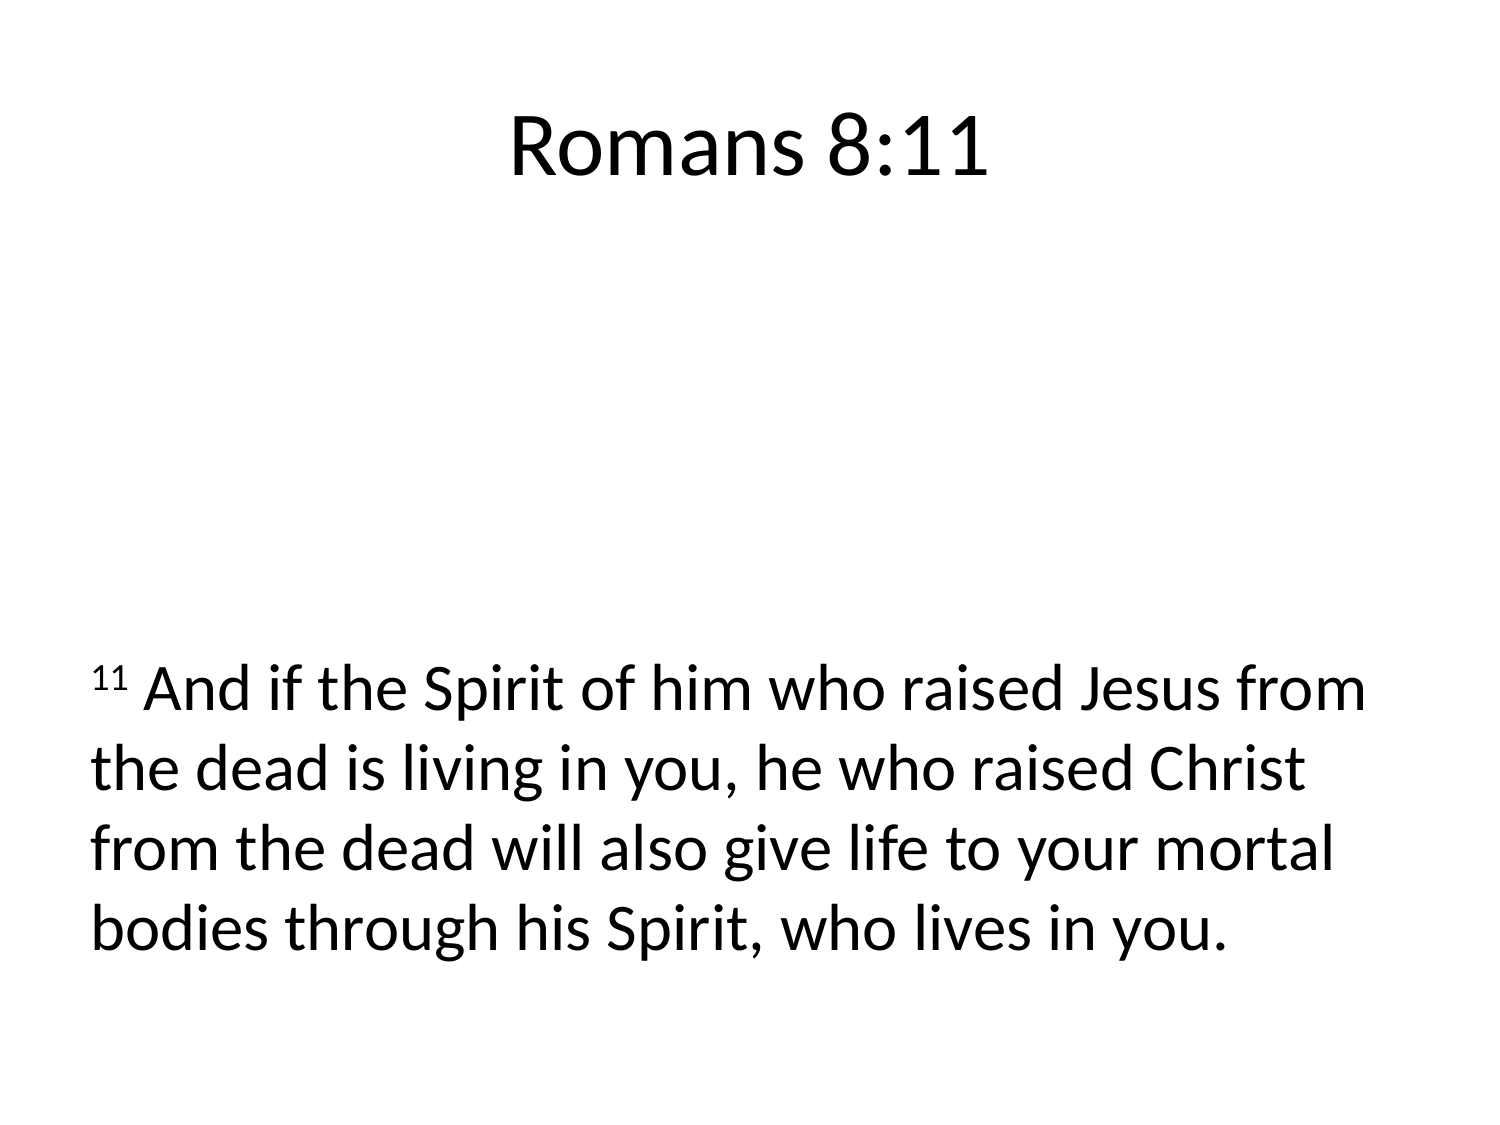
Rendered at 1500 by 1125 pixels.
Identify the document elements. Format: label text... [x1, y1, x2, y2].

list 11 And if the Spirit of him who raised Jesus from the dead is living in you, he who raised Christ from the dead will also give life to your mortal bodies through his Spirit, who lives in you. [75, 262, 1425, 1005]
title Romans 8:11 [75, 45, 1425, 233]
